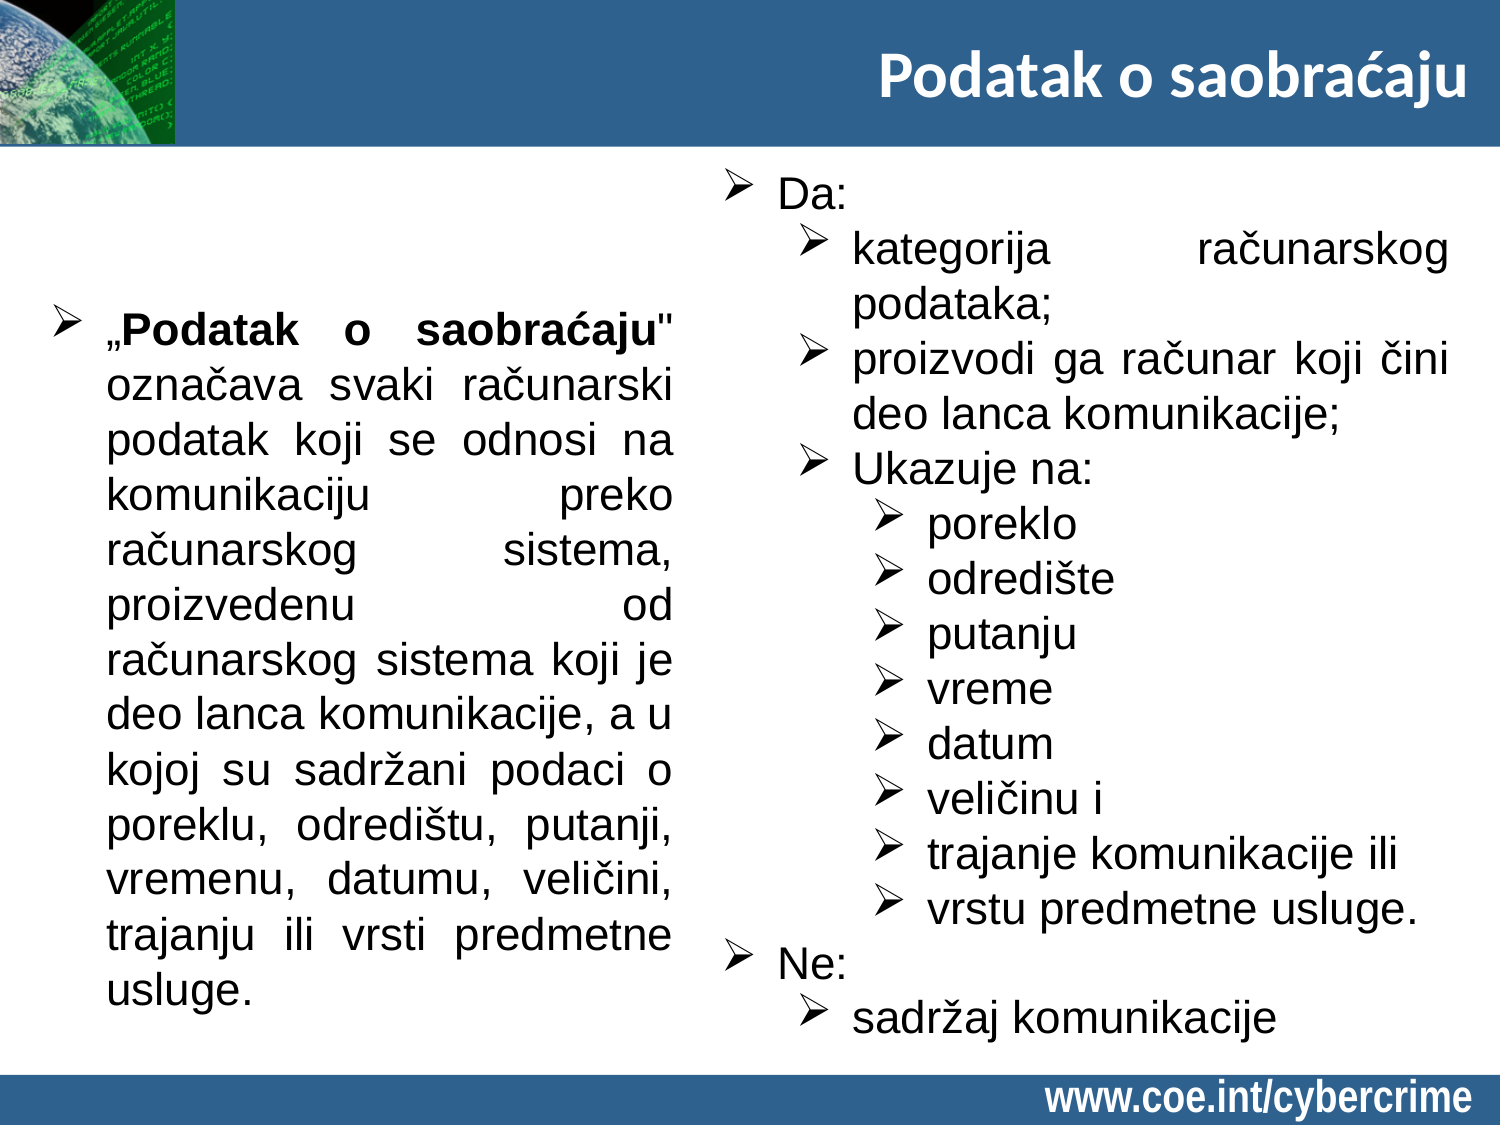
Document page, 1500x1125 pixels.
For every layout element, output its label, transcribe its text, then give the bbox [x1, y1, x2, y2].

text_box Podatak o saobraćaju [177, 0, 1500, 149]
text_box Da: kategorija računarskog podataka; proizvodi ga računar koji čini deo lanca komunikacije; Ukazuje na: poreklo odredište putanju vreme datum veličinu i trajanje komunikacije ili vrstu predmetne usluge. Ne: sadržaj komunikacije [706, 156, 1465, 1051]
text_box „Podatak o saobraćaju" označava svaki računarski podatak koji se odnosi na komunikaciju preko računarskog sistema, proizvedenu od računarskog sistema koji je deo lanca komunikacije, a u kojoj su sadržani podaci o poreklu, odredištu, putanji, vremenu, datumu, veličini, trajanju ili vrsti predmetne usluge. [34, 292, 689, 1022]
text_box www.coe.int/cybercrime [1030, 1059, 1500, 1125]
text_box [0, 1073, 1030, 1125]
picture [0, 0, 175, 144]
